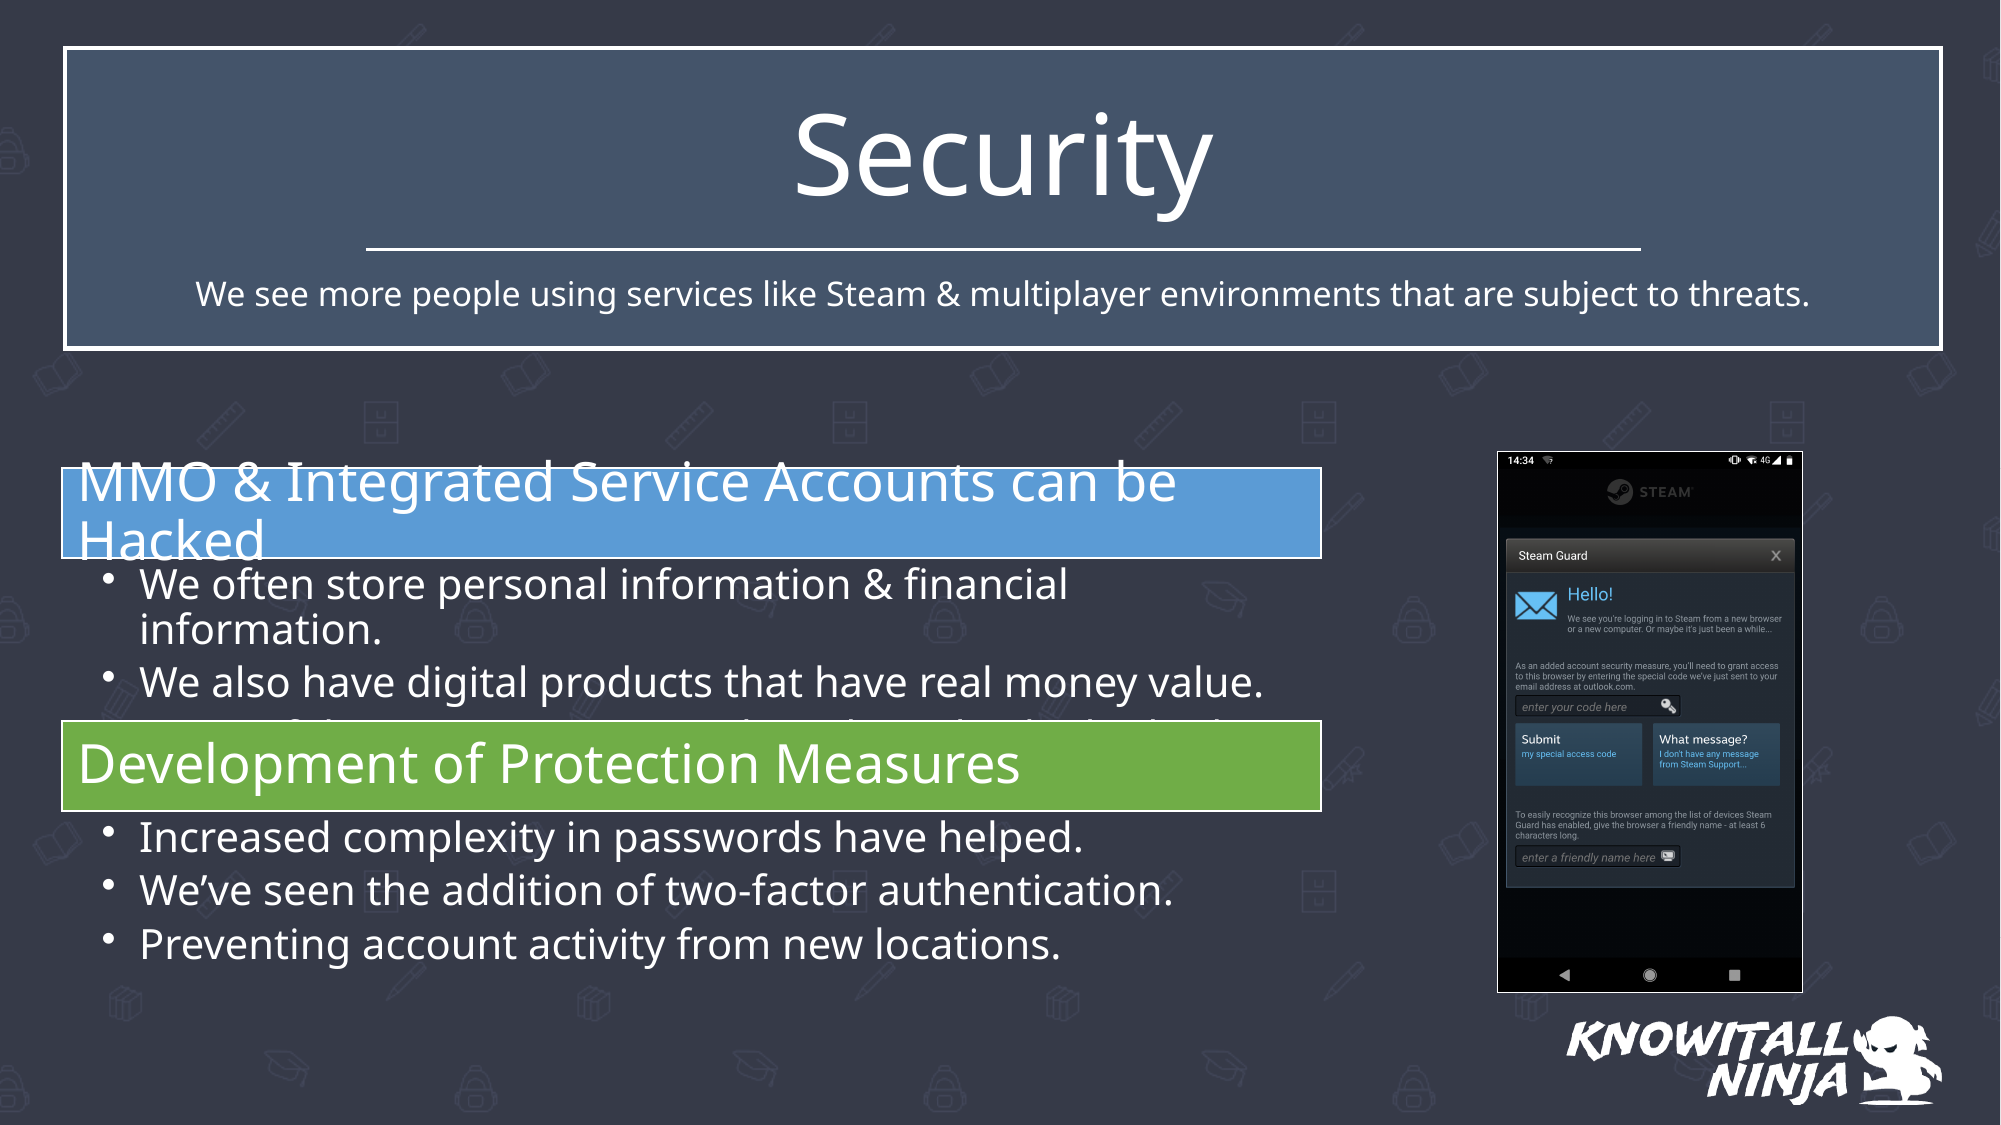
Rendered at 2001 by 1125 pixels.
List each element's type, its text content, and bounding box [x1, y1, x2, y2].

title Security [140, 48, 1866, 270]
list We see more people using services like Steam & multiplayer environments that are subject to threats. [140, 270, 1866, 349]
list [61, 451, 1322, 992]
picture [0, 0, 2001, 1125]
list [1497, 450, 1803, 993]
